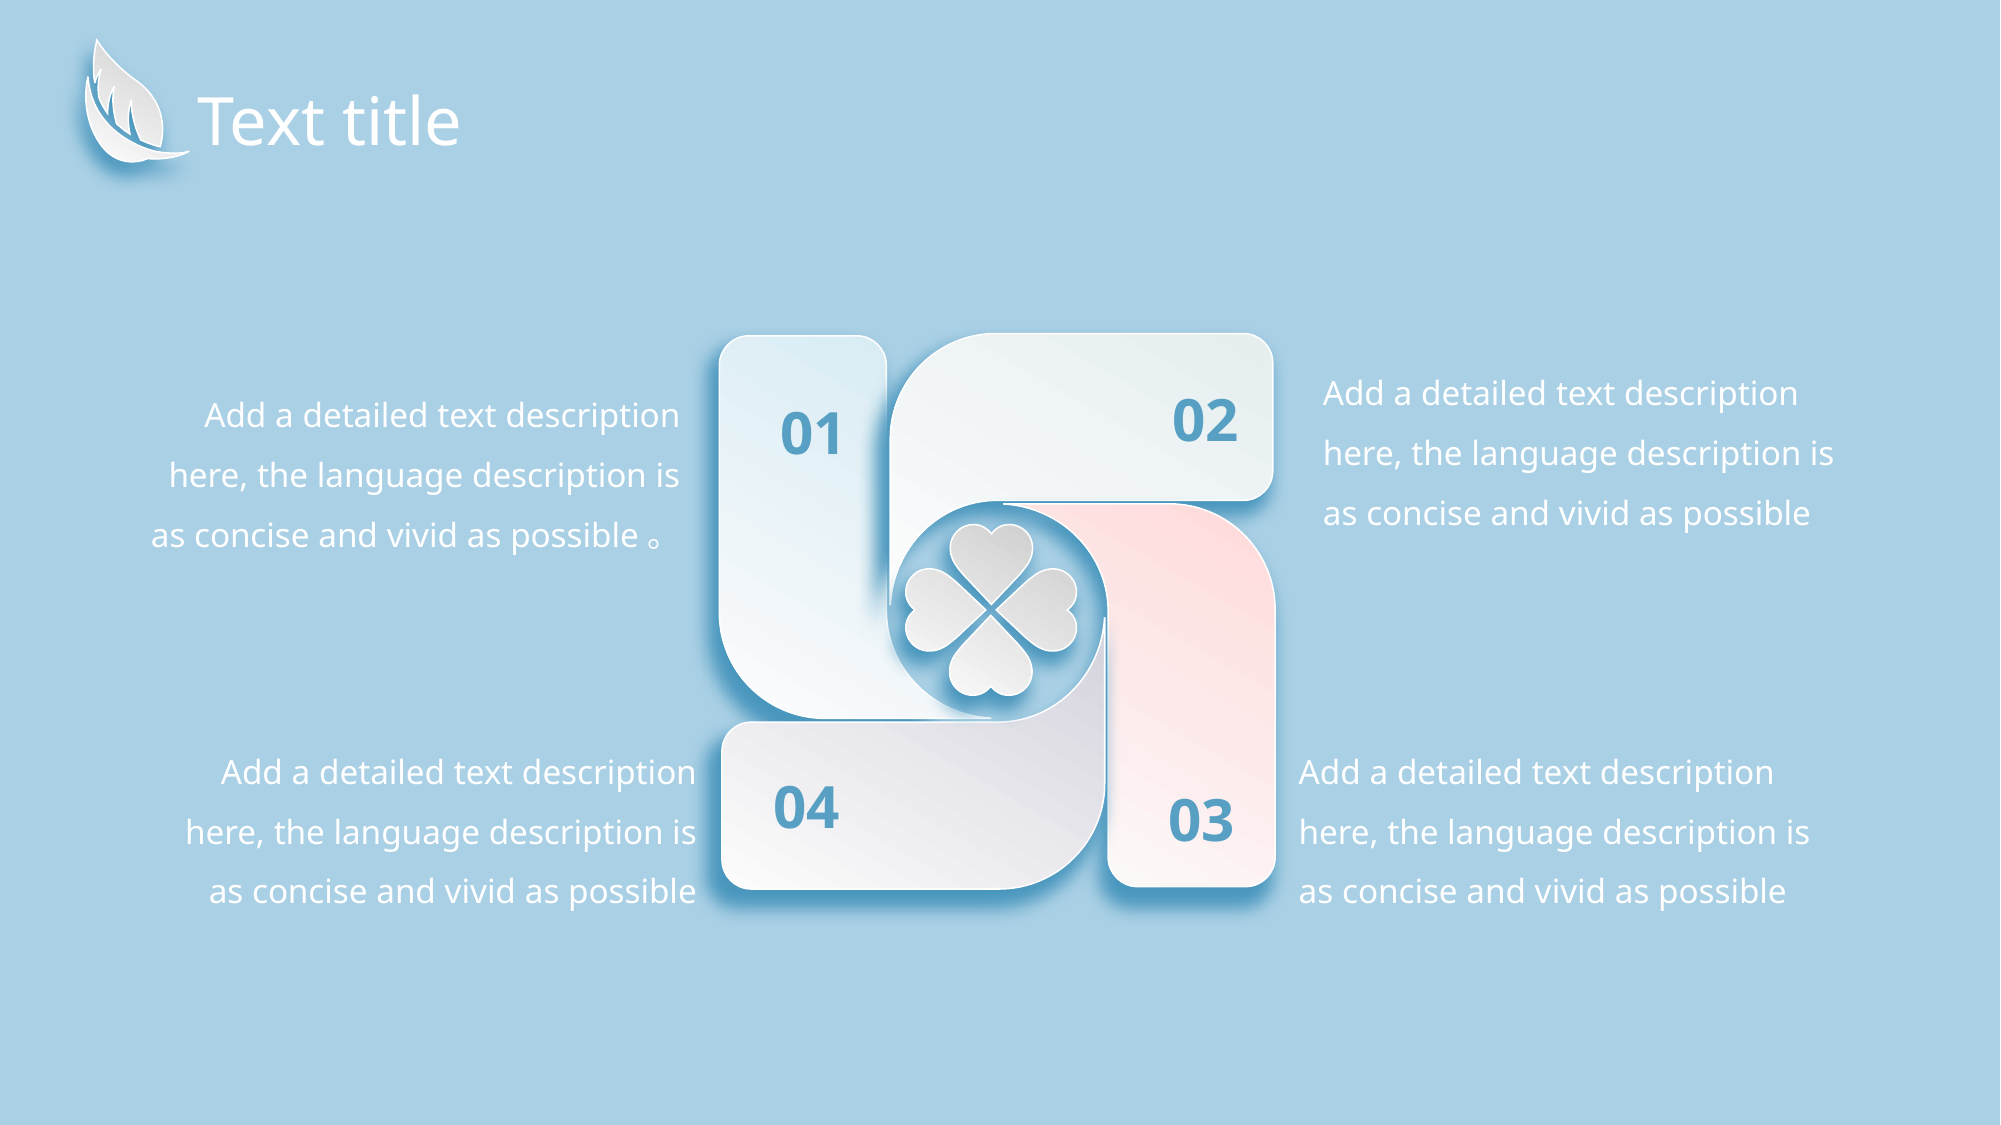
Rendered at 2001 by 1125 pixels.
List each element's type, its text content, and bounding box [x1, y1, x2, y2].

text_box Add a detailed text description here, the language description is as concise and vivid as possible [1323, 352, 1858, 533]
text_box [890, 333, 1273, 606]
text_box [994, 606, 1003, 617]
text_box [719, 335, 992, 719]
text_box Add a detailed text description here, the language description is as concise and vivid as possible [1298, 730, 1834, 911]
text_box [1003, 503, 1276, 887]
text_box Add a detailed text description here, the language description is as concise and vivid as possible [162, 730, 698, 911]
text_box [721, 617, 1105, 889]
text_box Add a detailed text description here, the language description is as concise and vivid as possible。 [145, 374, 681, 554]
list Text title [182, 80, 960, 158]
